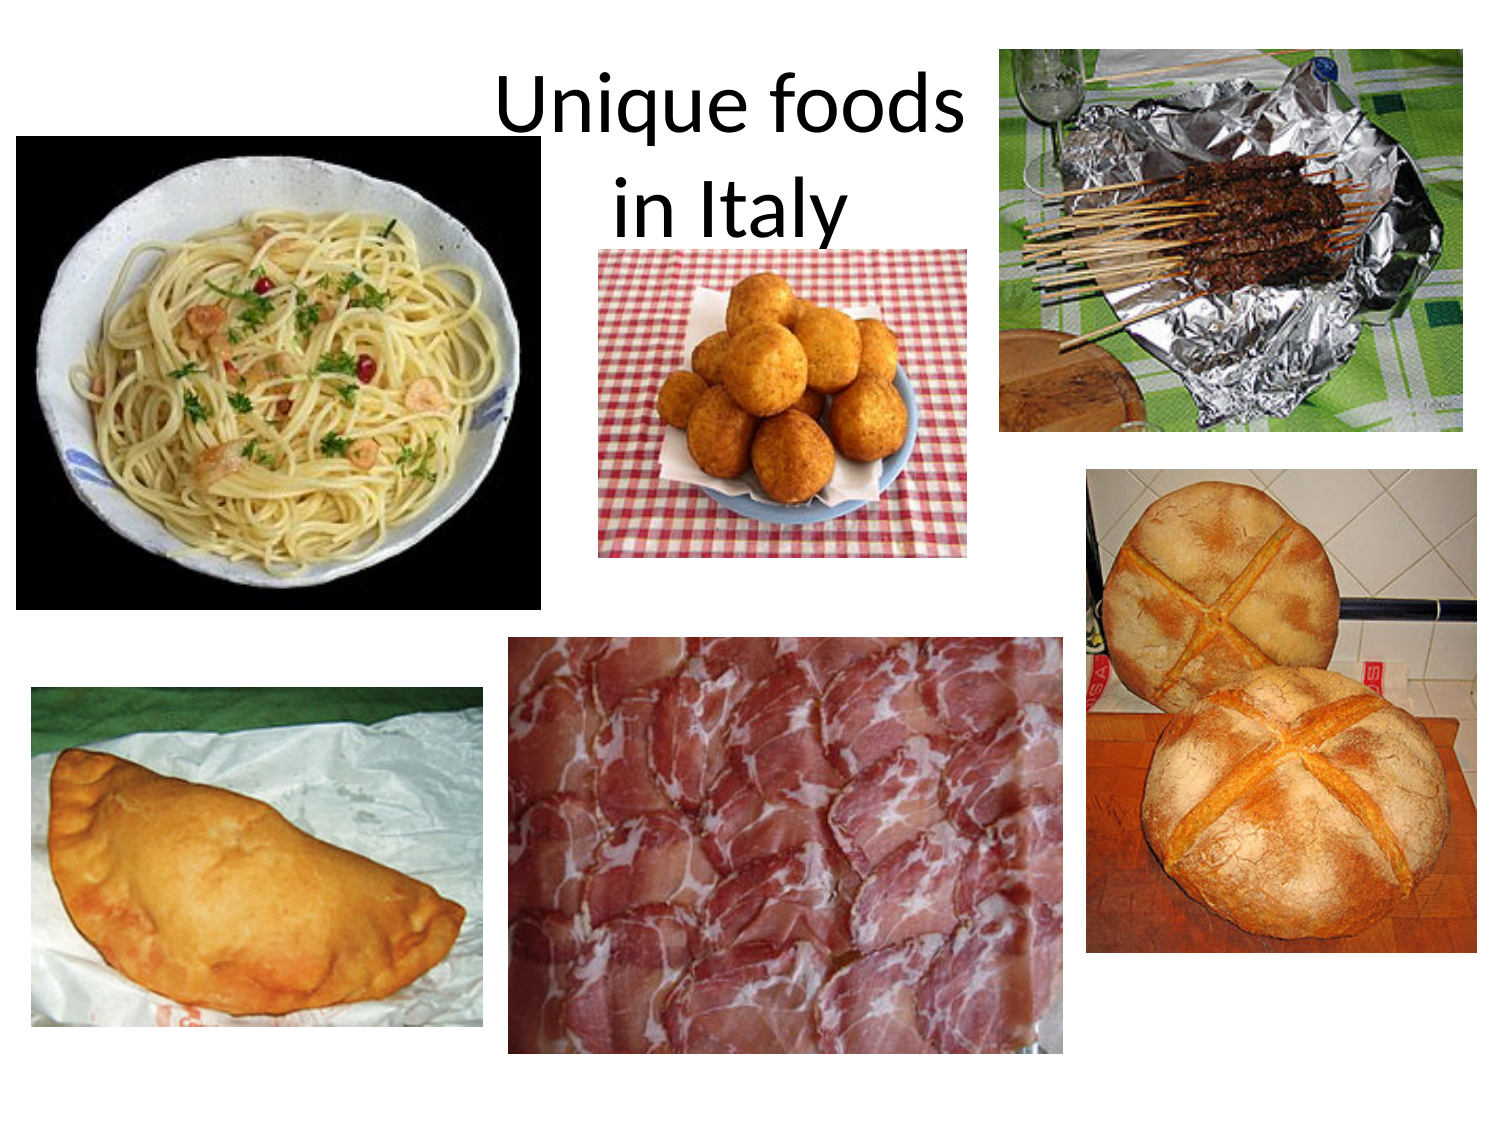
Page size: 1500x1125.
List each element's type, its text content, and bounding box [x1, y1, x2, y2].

picture [31, 687, 483, 1027]
picture [1086, 468, 1478, 953]
picture [597, 249, 968, 558]
picture [508, 637, 1063, 1054]
picture [16, 135, 541, 610]
picture [999, 48, 1463, 433]
title Unique foods in Italy [280, 37, 1181, 263]
